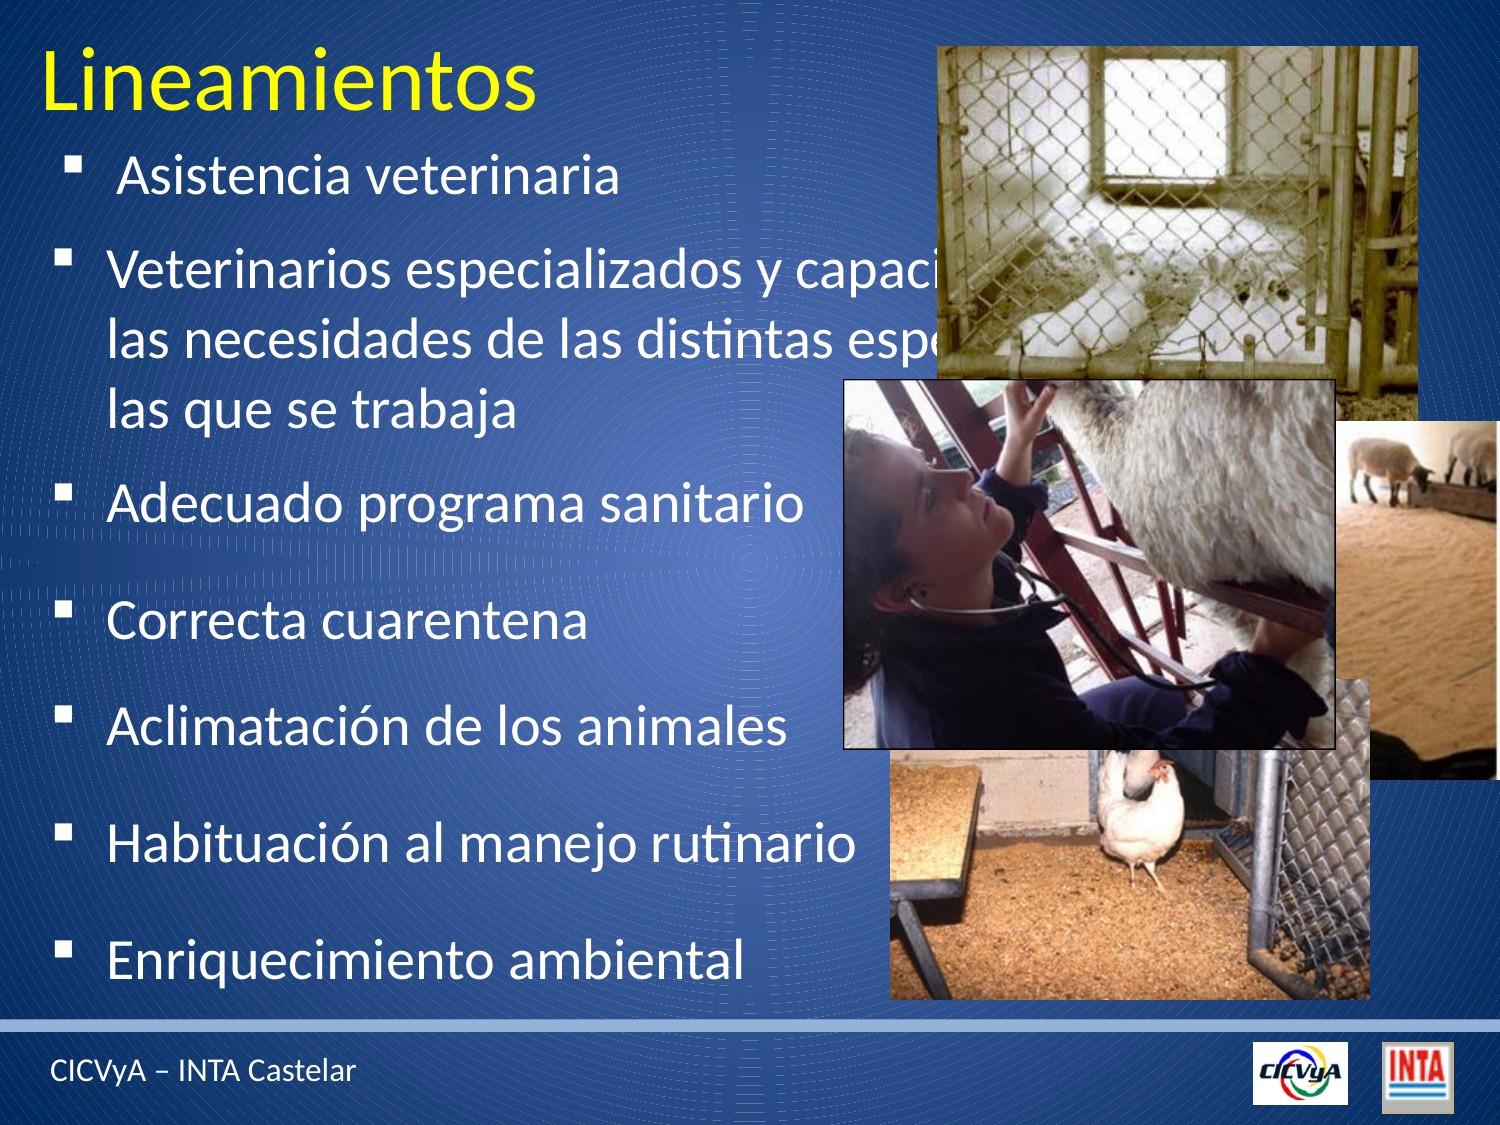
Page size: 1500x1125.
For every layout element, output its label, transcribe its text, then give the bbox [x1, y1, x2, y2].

text_box CICVyA – INTA Castelar [35, 1040, 1075, 1096]
text_box [0, 1019, 1500, 1032]
picture [1253, 1042, 1348, 1105]
picture [843, 379, 1337, 751]
text_box Enriquecimiento ambiental [35, 914, 881, 999]
text_box Veterinarios especializados y capacitados para atender las necesidades de las distintas especies animales con las que se trabaja [35, 222, 928, 448]
picture [1345, 421, 1500, 780]
text_box Adecuado programa sanitario [35, 457, 834, 542]
text_box Aclimatación de los animales [35, 679, 881, 765]
picture [890, 679, 1370, 1000]
text_box Habituación al manejo rutinario [35, 796, 881, 882]
text_box Lineamientos [25, 11, 555, 136]
text_box Asistencia veterinaria [44, 128, 650, 214]
picture [937, 46, 1419, 413]
text_box Correcta cuarentena [35, 574, 834, 659]
picture [1381, 1041, 1454, 1114]
